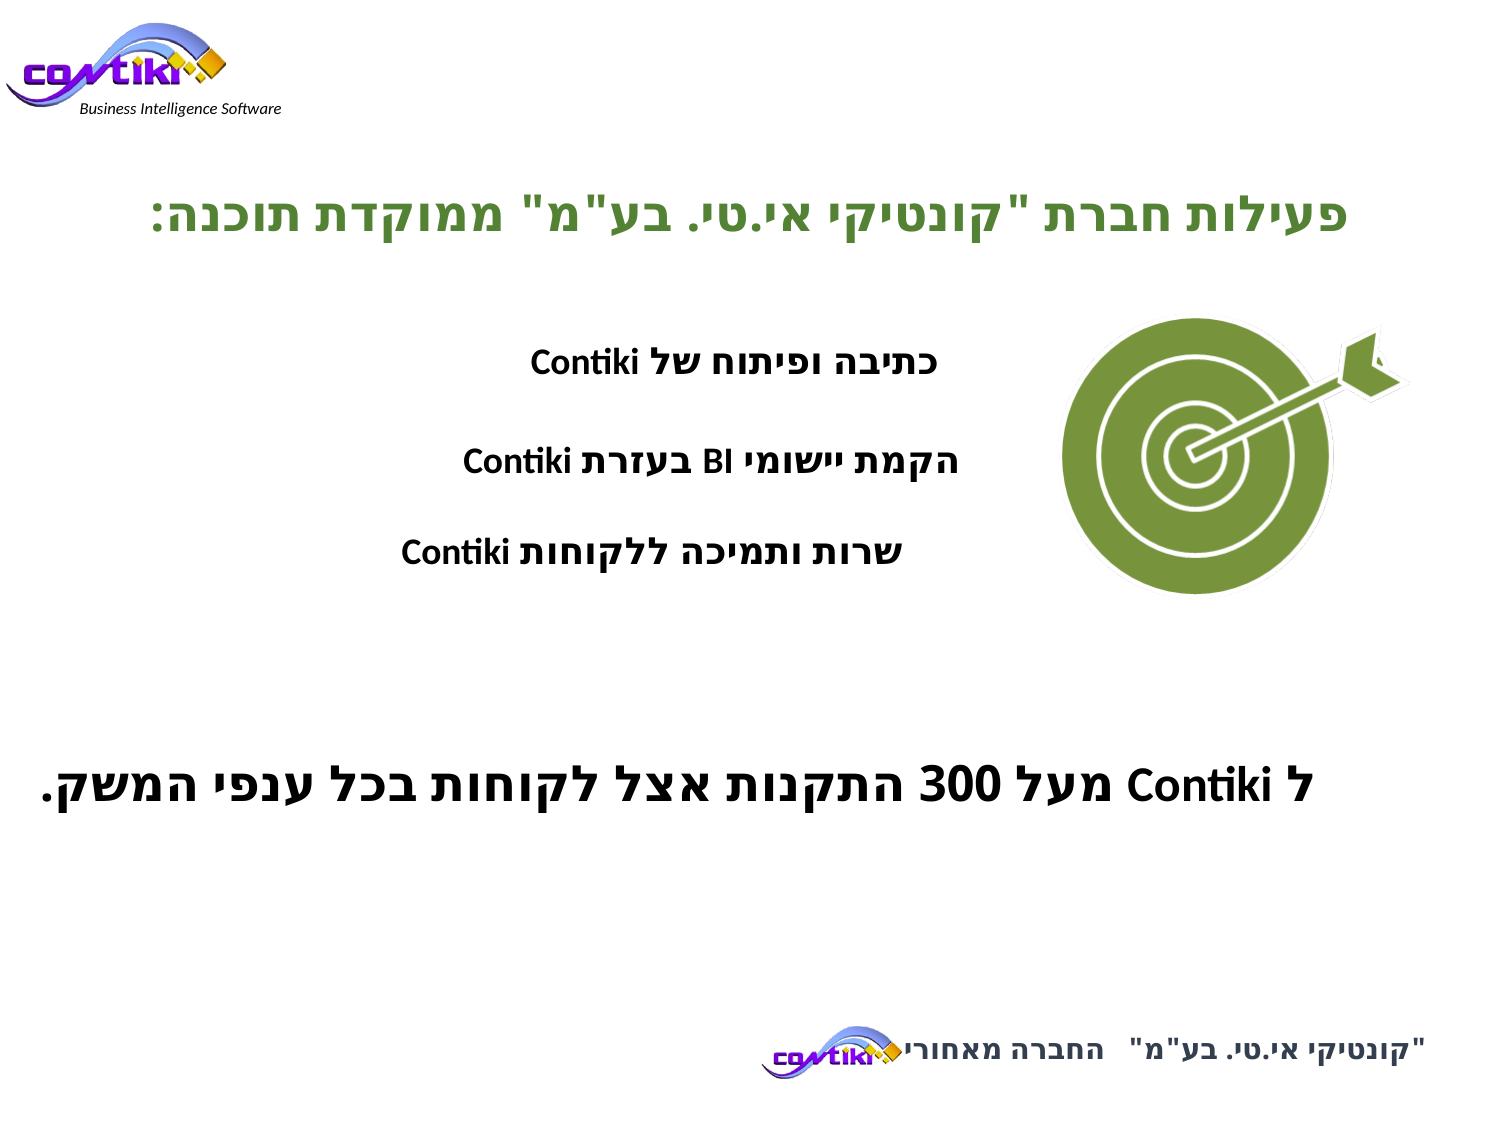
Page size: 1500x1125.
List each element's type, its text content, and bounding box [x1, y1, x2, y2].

picture [1057, 313, 1411, 599]
picture [0, 18, 231, 112]
text_box פעילות חברת "קונטיקי אי.טי. בע"מ" ממוקדת תוכנה: כתיבה ופיתוח של Contiki הקמת יישומי BI בעזרת Contiki שרות ותמיכה ללקוחות Contiki ל Contiki מעל 300 התקנות אצל לקוחות בכל ענפי המשק. [20, 24, 1479, 880]
picture [758, 1023, 905, 1082]
text_box "קונטיקי אי.טי. בע"מ" החברה מאחורי [905, 1023, 1442, 1073]
